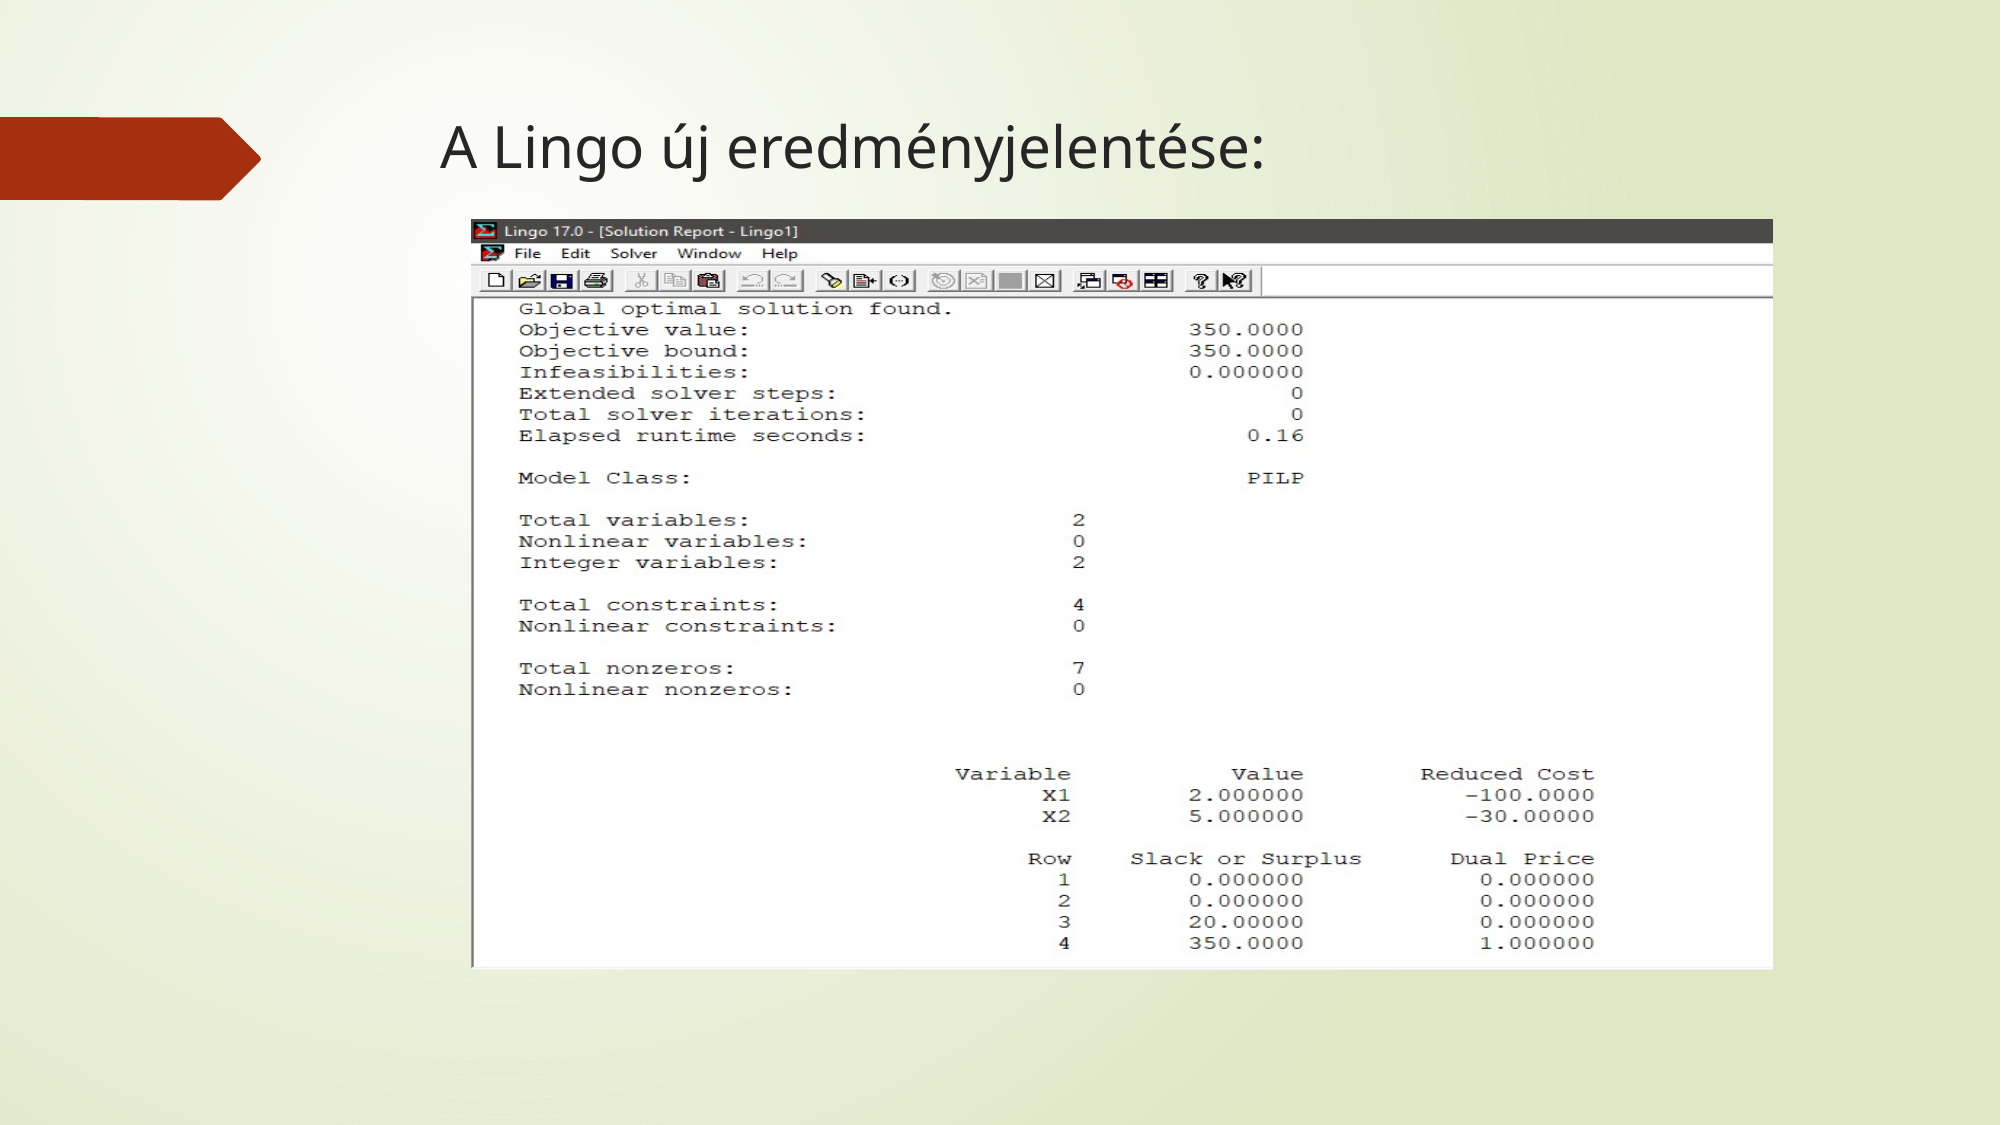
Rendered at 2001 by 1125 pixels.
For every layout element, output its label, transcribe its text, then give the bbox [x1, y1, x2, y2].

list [471, 219, 1773, 970]
title A Lingo új eredményjelentése: [425, 102, 1888, 313]
